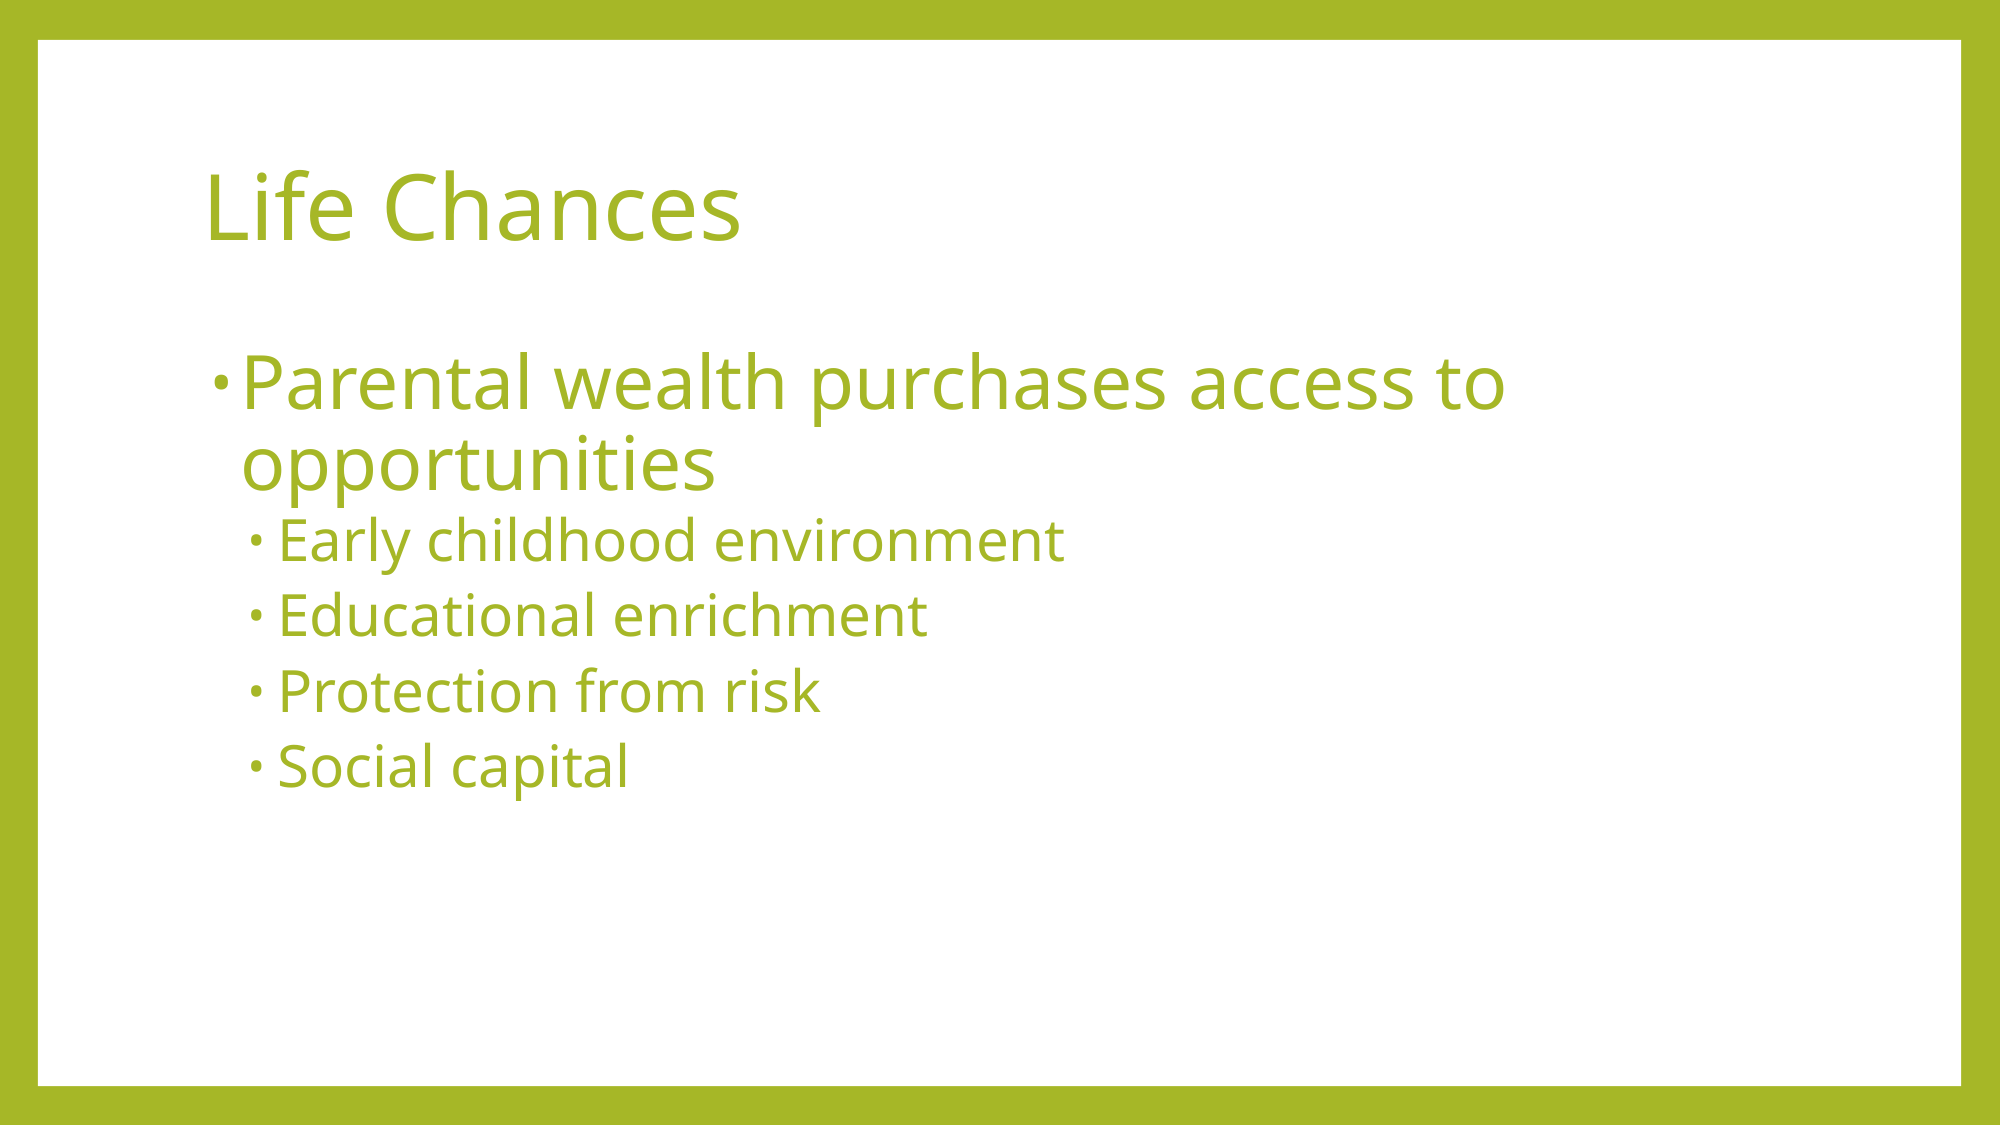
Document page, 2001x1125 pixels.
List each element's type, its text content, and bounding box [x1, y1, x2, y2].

list Parental wealth purchases access to opportunities Early childhood environment Educational enrichment Protection from risk Social capital [187, 337, 1808, 1000]
title Life Chances [187, 99, 1808, 323]
